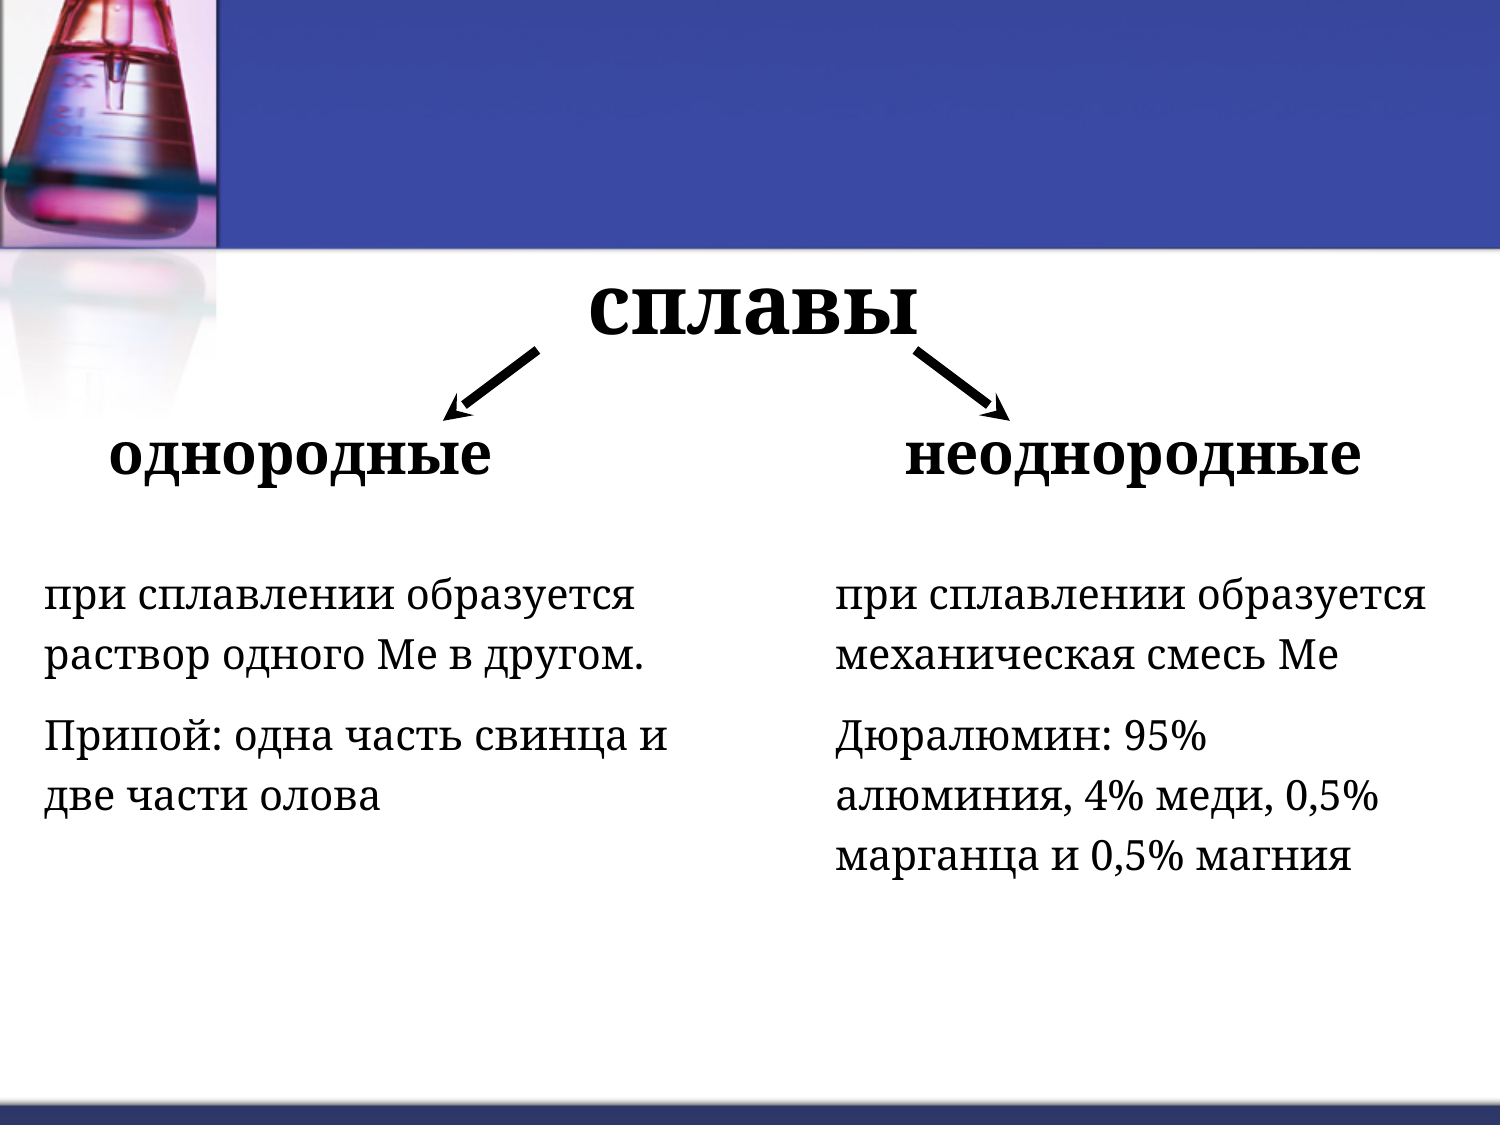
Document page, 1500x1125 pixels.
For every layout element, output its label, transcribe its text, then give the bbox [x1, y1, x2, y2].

text_box при сплавлении образуется раствор одного Ме в другом. Припой: одна часть свинца и две части олова [29, 550, 703, 827]
list [37, 275, 1450, 1075]
text_box сплавы [572, 243, 963, 359]
text_box однородные [64, 408, 538, 494]
text_box [996, 408, 1010, 421]
text_box неоднородные [868, 408, 1400, 494]
text_box при сплавлении образуется механическая смесь Ме Дюралюмин: 95% алюминия, 4% меди, 0,5% марганца и 0,5% магния [820, 550, 1471, 887]
picture [0, 0, 1500, 1125]
text_box [442, 408, 457, 421]
